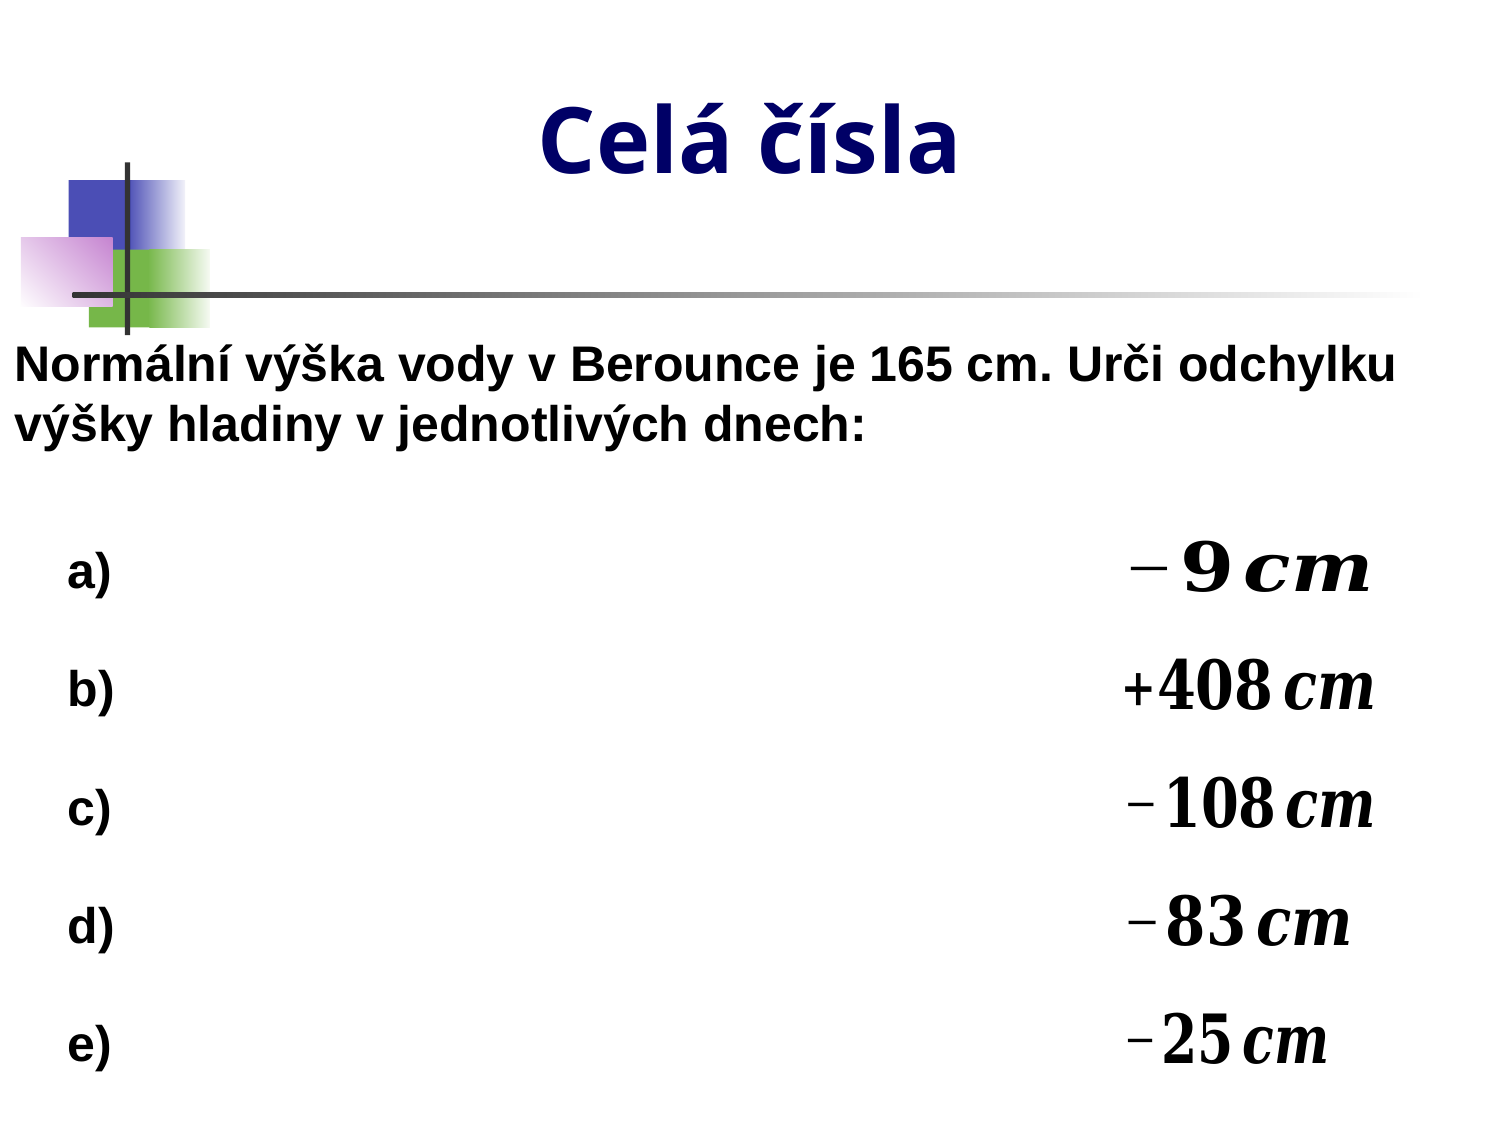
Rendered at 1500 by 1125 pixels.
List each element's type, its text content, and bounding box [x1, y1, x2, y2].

title Celá čísla [463, 89, 1037, 200]
text_box Normální výška vody v Berounce je 165 cm. Urči odchylku výšky hladiny v jednotlivých dnech: [0, 324, 1500, 460]
